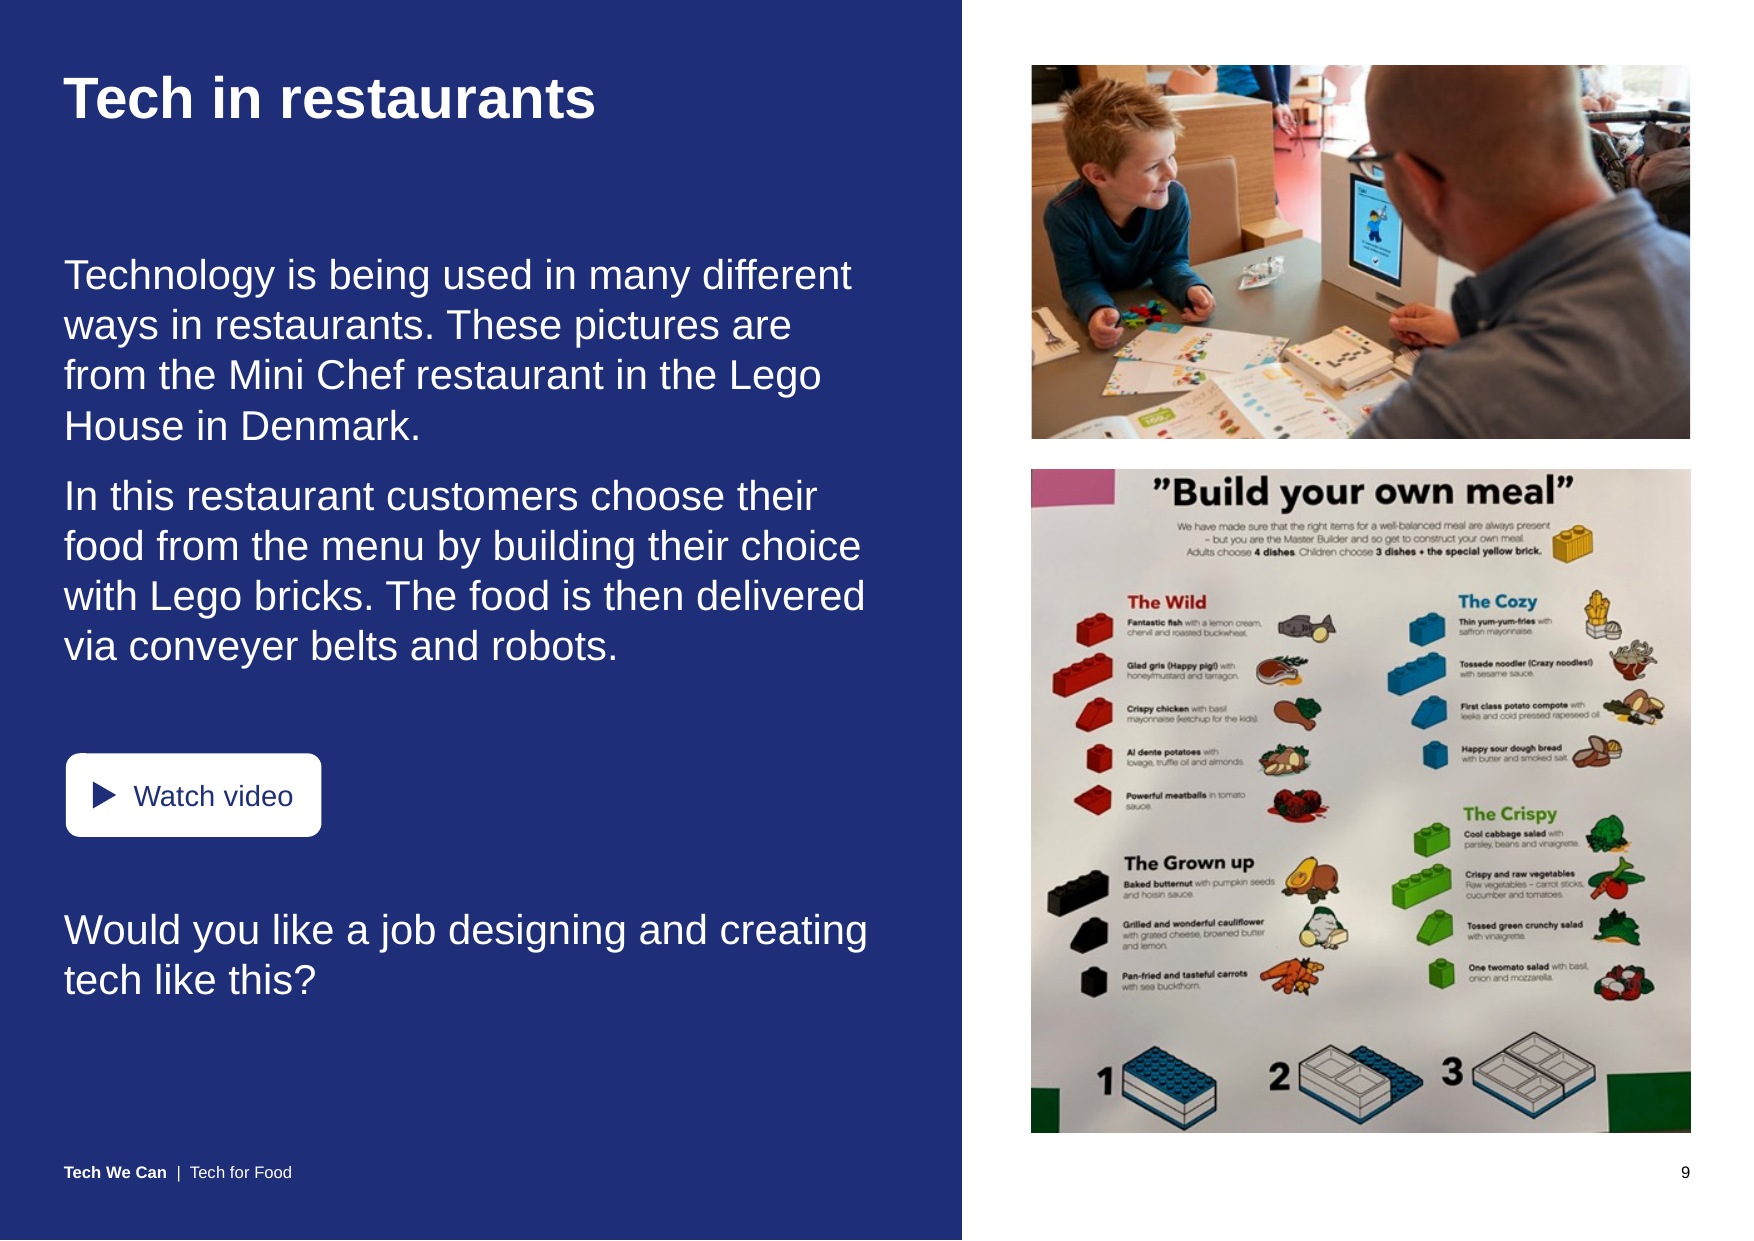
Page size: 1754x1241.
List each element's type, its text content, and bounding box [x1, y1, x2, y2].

slide_number 9 [1629, 1157, 1691, 1183]
list Technology is being used in many different ways in restaurants. These pictures are from the Mini Chef restaurant in the Lego House in Denmark. In this restaurant customers choose their food from the menu by building their choice with Lego bricks. The food is then delivered via conveyer belts and robots. Would you like a job designing and creating tech like this? [63, 248, 877, 1134]
title Tech in restaurants [63, 59, 1691, 208]
picture [1030, 64, 1691, 440]
text_box [962, 0, 1754, 1241]
text_box Tech We Can | Tech for Food [63, 1157, 495, 1183]
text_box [65, 752, 322, 838]
picture [1031, 468, 1691, 1134]
